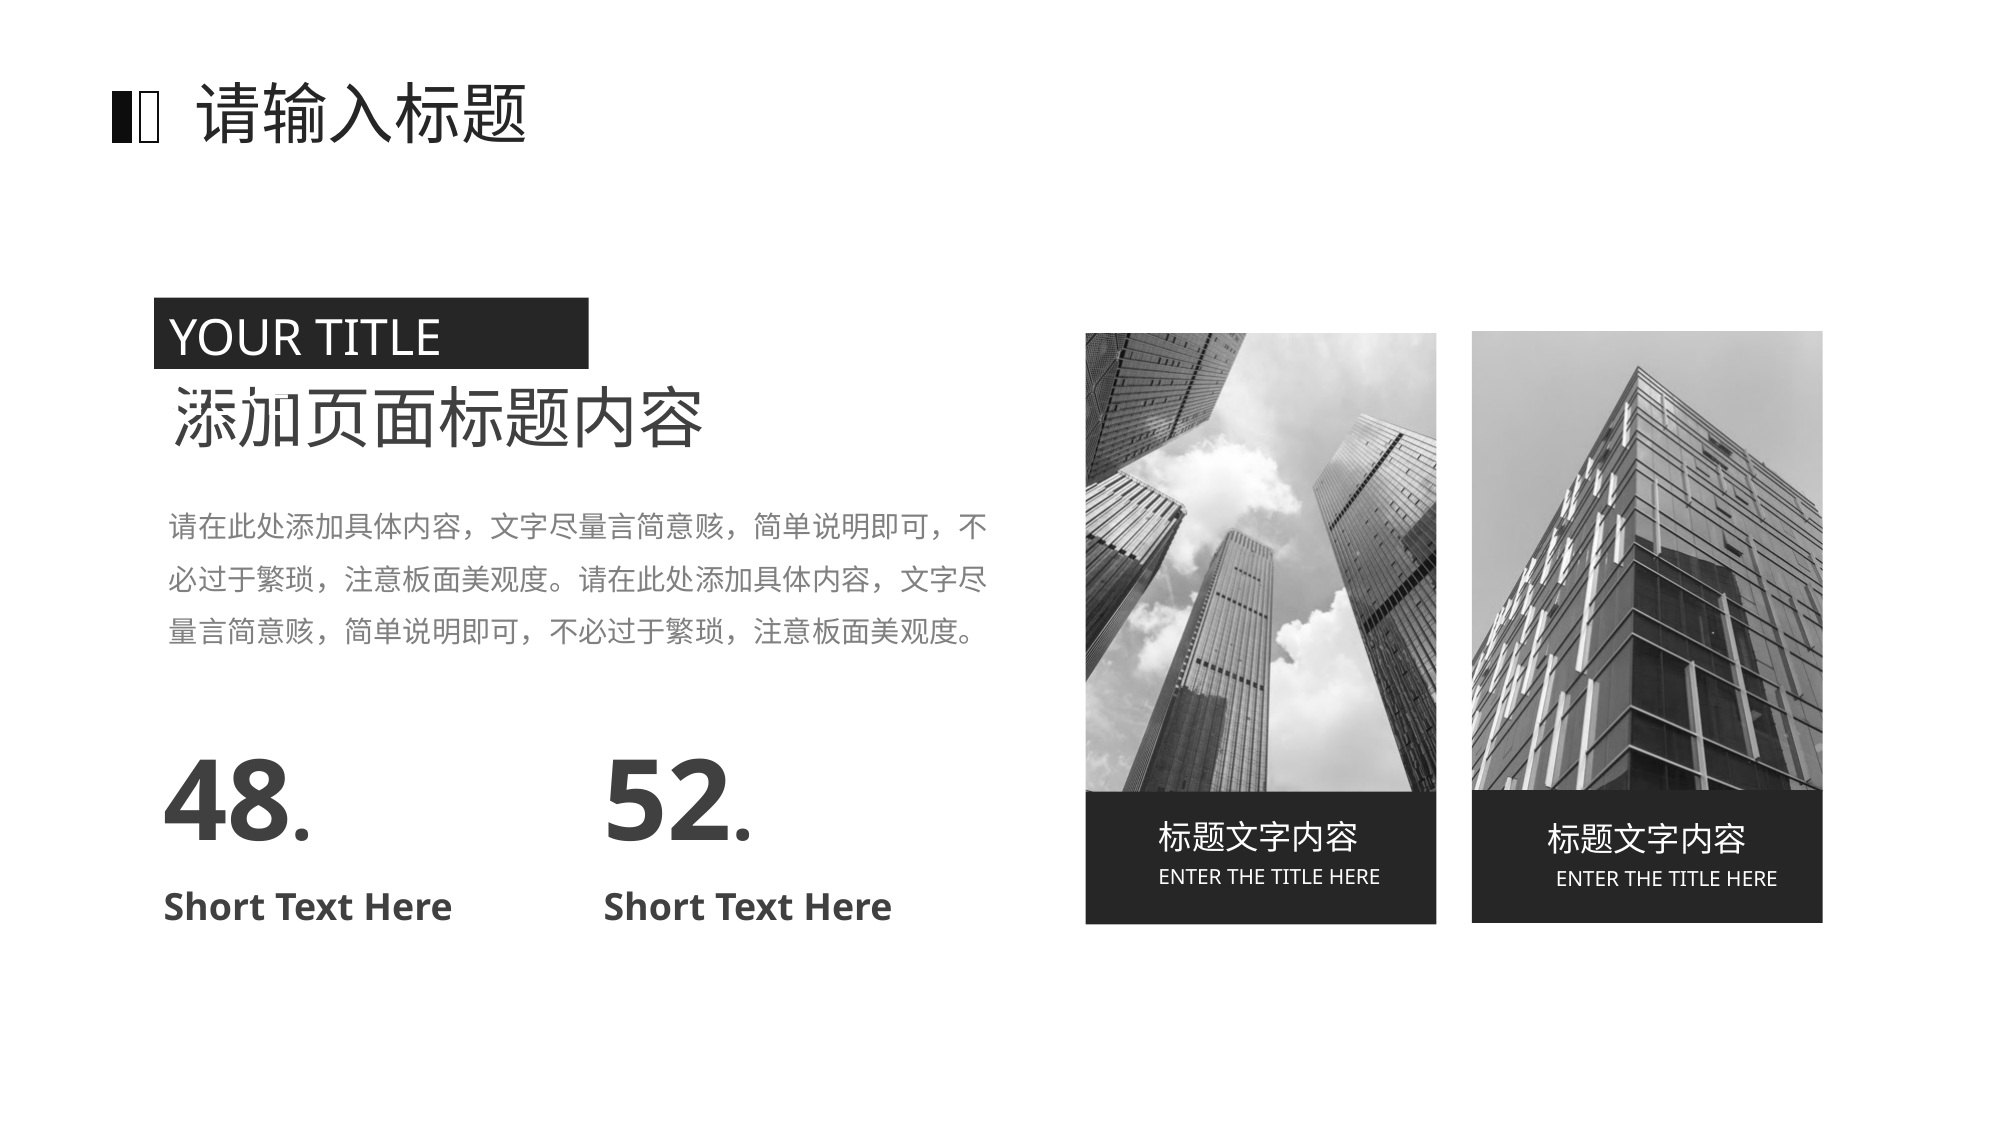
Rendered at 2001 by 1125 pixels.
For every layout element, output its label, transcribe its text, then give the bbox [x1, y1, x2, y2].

text_box Short Text Here [148, 875, 497, 935]
text_box 请在此处添加具体内容，文字尽量言简意赅，简单说明即可，不必过于繁琐，注意板面美观度。请在此处添加具体内容，文字尽量言简意赅，简单说明即可，不必过于繁琐，注意板面美观度。 [154, 483, 1009, 656]
text_box 标题文字内容 [1144, 808, 1374, 856]
text_box [1471, 331, 1824, 789]
text_box 请输入标题 [179, 64, 595, 159]
text_box Short Text Here [588, 875, 937, 935]
text_box 添加页面标题内容 [156, 368, 721, 464]
text_box [1085, 791, 1437, 925]
text_box 48. [148, 720, 521, 871]
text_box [113, 91, 159, 143]
text_box ENTER THE TITLE HERE [1541, 858, 1793, 898]
text_box [1471, 789, 1824, 924]
text_box 52. [588, 720, 961, 871]
text_box [1085, 332, 1437, 791]
text_box YOUR TITLE HERE [154, 297, 589, 369]
text_box 标题文字内容 [1532, 810, 1762, 866]
text_box ENTER THE TITLE HERE [1143, 856, 1396, 897]
